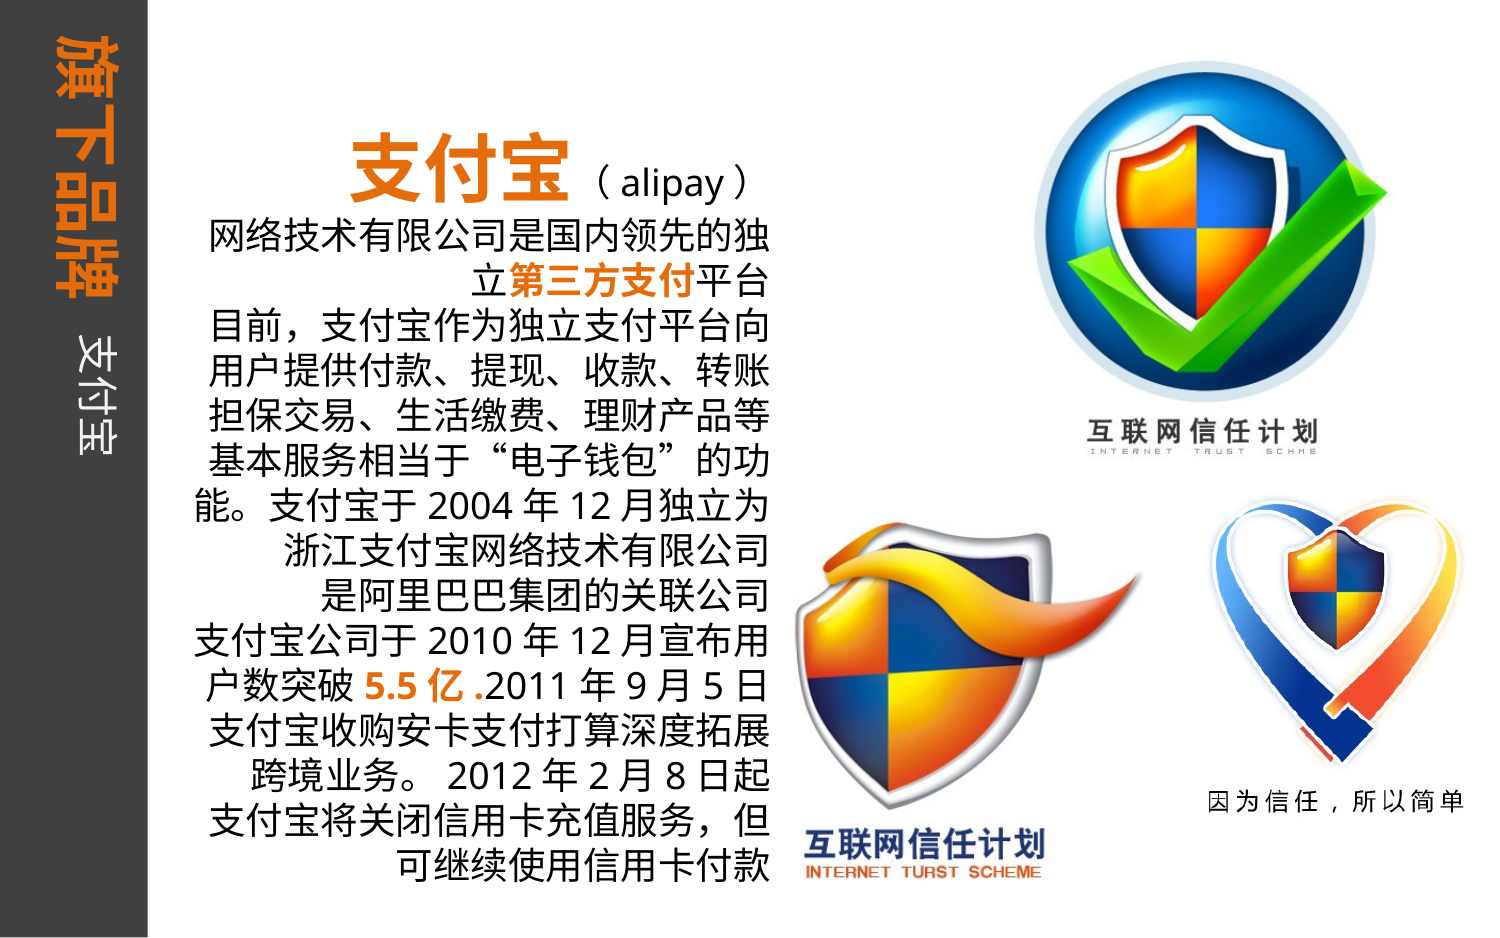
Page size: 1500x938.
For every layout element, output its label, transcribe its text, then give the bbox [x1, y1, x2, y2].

text_box 旗下品牌 [25, 19, 137, 363]
text_box 支付宝（alipay） 网络技术有限公司是国内领先的独立第三方支付平台 目前，支付宝作为独立支付平台向用户提供付款、提现、收款、转账担保交易、生活缴费、理财产品等基本服务相当于“电子钱包”的功能。支付宝于2004年12月独立为 浙江支付宝网络技术有限公司 是阿里巴巴集团的关联公司 支付宝公司于2010年12月宣布用户数突破5.5亿.2011年9月5日 支付宝收购安卡支付打算深度拓展跨境业务。2012年2月8日起 支付宝将关闭信用卡充值服务，但可继续使用信用卡付款 [171, 114, 786, 895]
picture [733, 41, 1485, 935]
text_box 支付宝 [50, 318, 132, 662]
